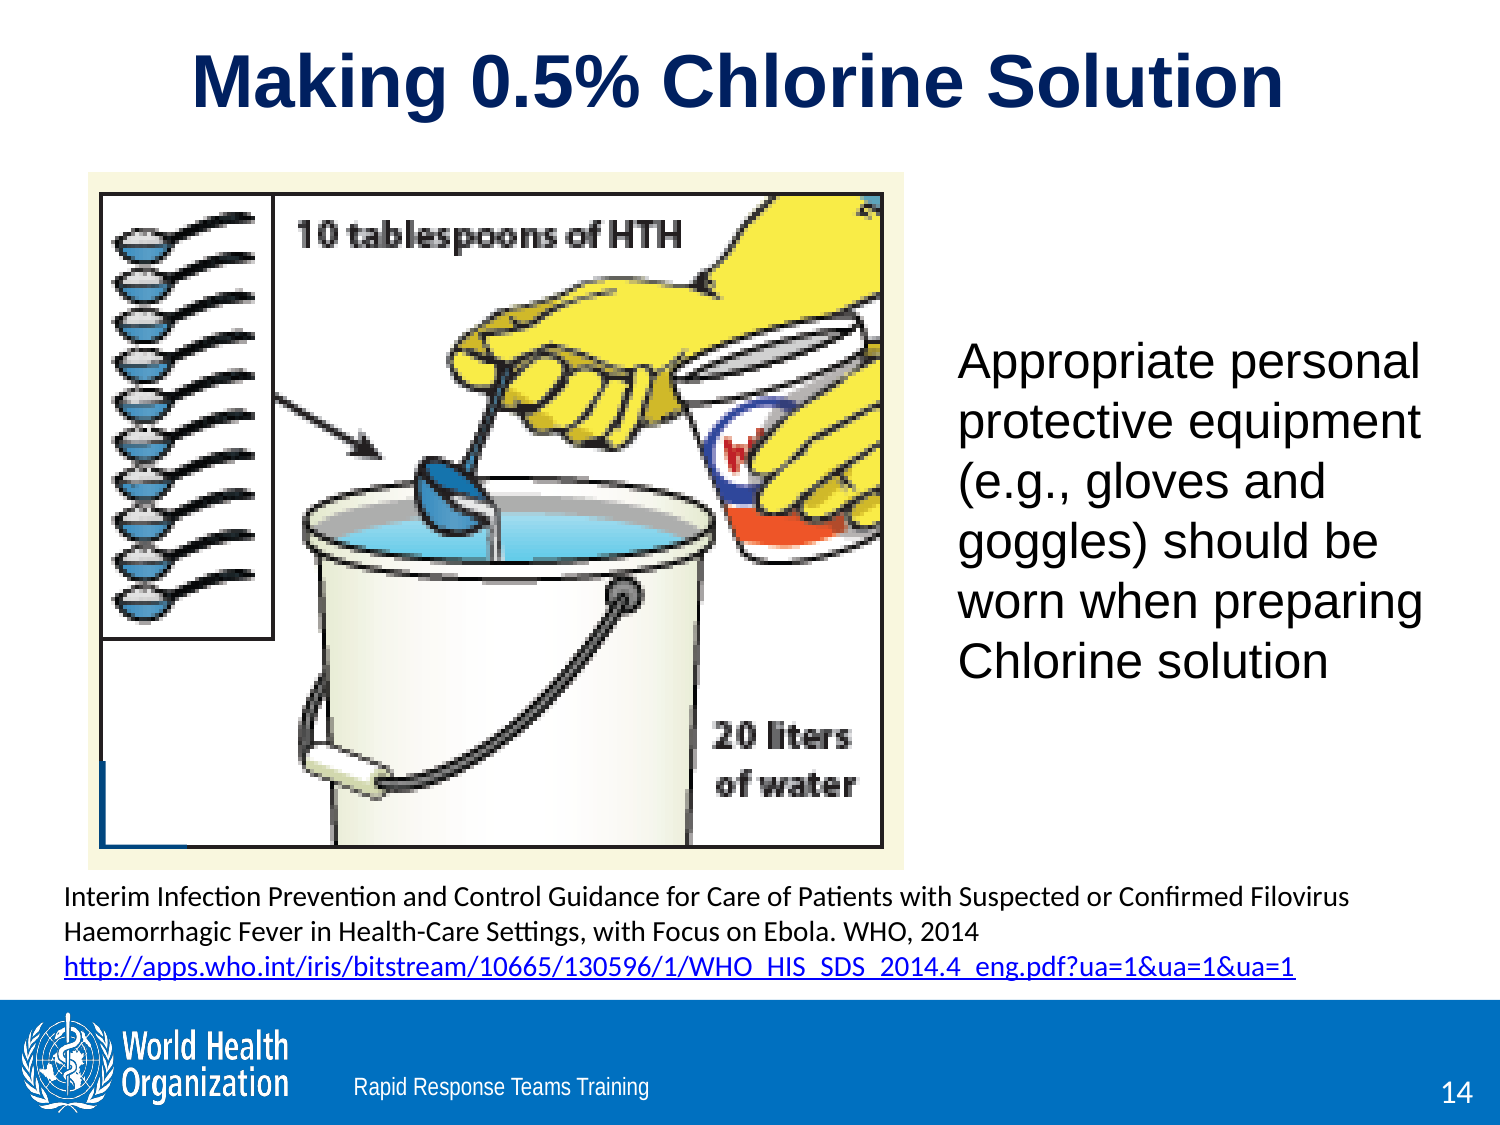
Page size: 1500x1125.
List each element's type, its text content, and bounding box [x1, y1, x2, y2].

picture [21, 1012, 288, 1113]
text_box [88, 172, 904, 870]
text_box Appropriate personal protective equipment (e.g., gloves and goggles) should be worn when preparing Chlorine solution [942, 321, 1492, 697]
text_box Interim Infection Prevention and Control Guidance for Care of Patients with Suspected or Confirmed Filovirus Haemorrhagic Fever in Health-Care Settings, with Focus on Ebola. WHO, 2014 http://apps.who.int/iris/bitstream/10665/130596/1/WHO_HIS_SDS_2014.4_eng.pdf?ua=1&ua=1&ua=1 [49, 869, 1489, 990]
title Making 0.5% Chlorine Solution [62, 2, 1415, 153]
